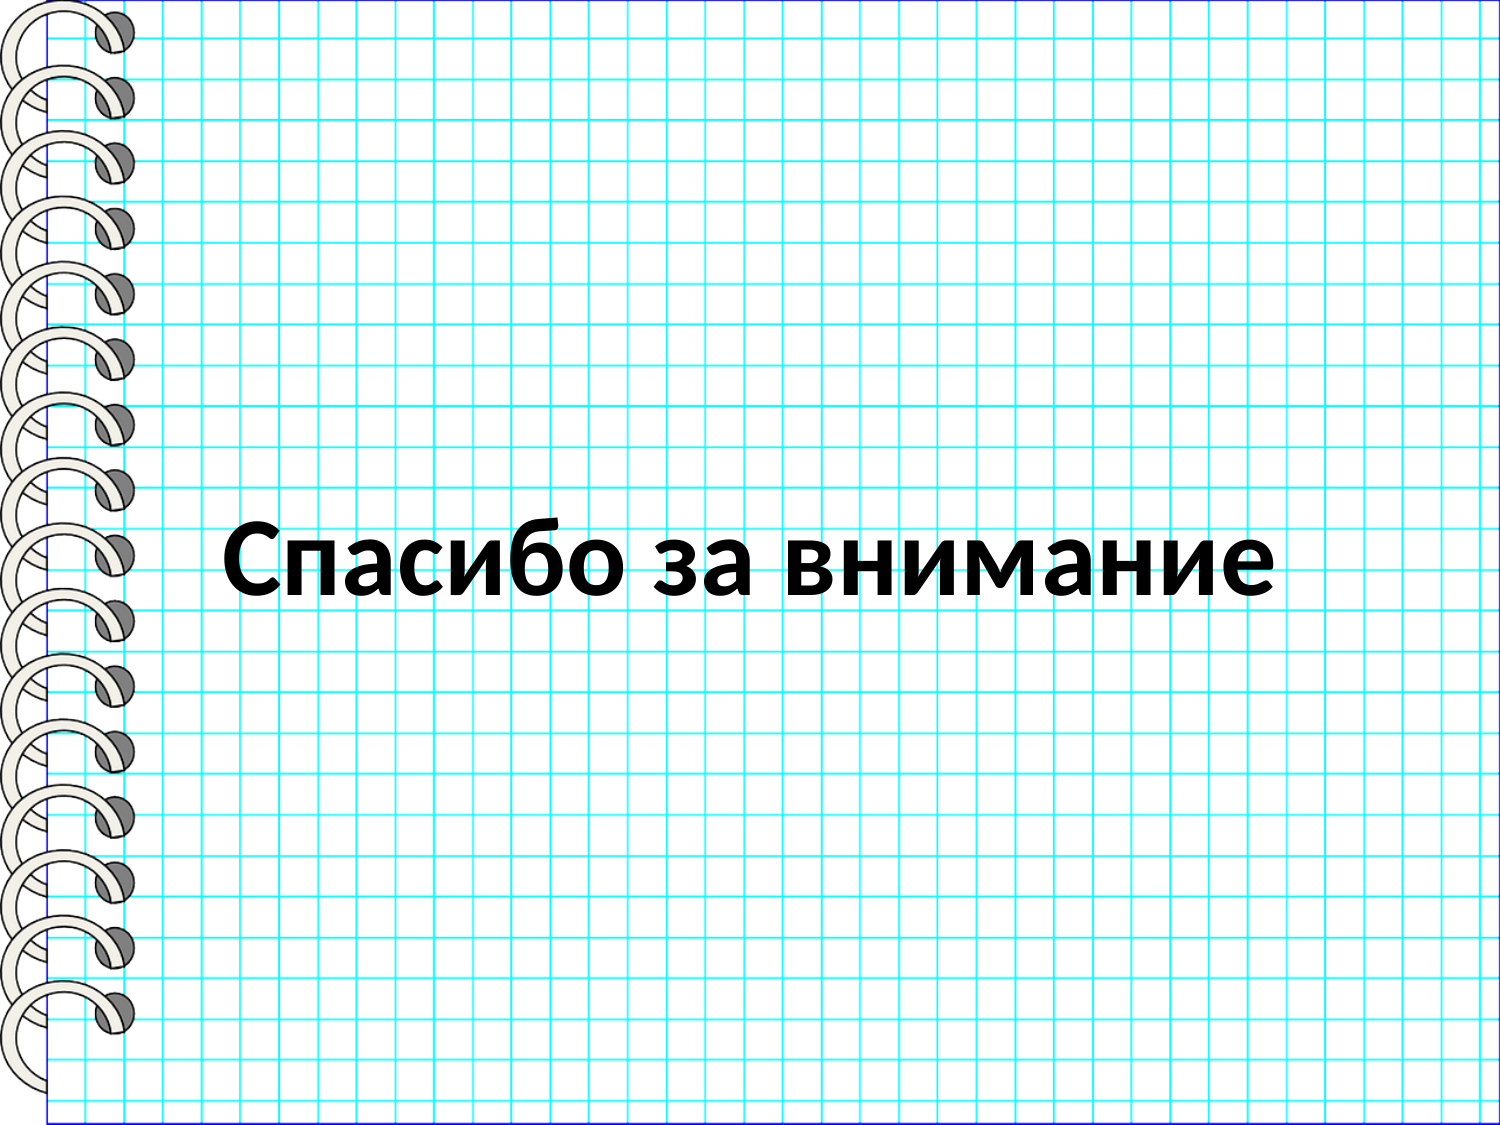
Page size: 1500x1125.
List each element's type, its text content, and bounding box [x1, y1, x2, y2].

list Спасибо за внимание [75, 160, 1425, 904]
picture [0, 0, 1500, 1125]
